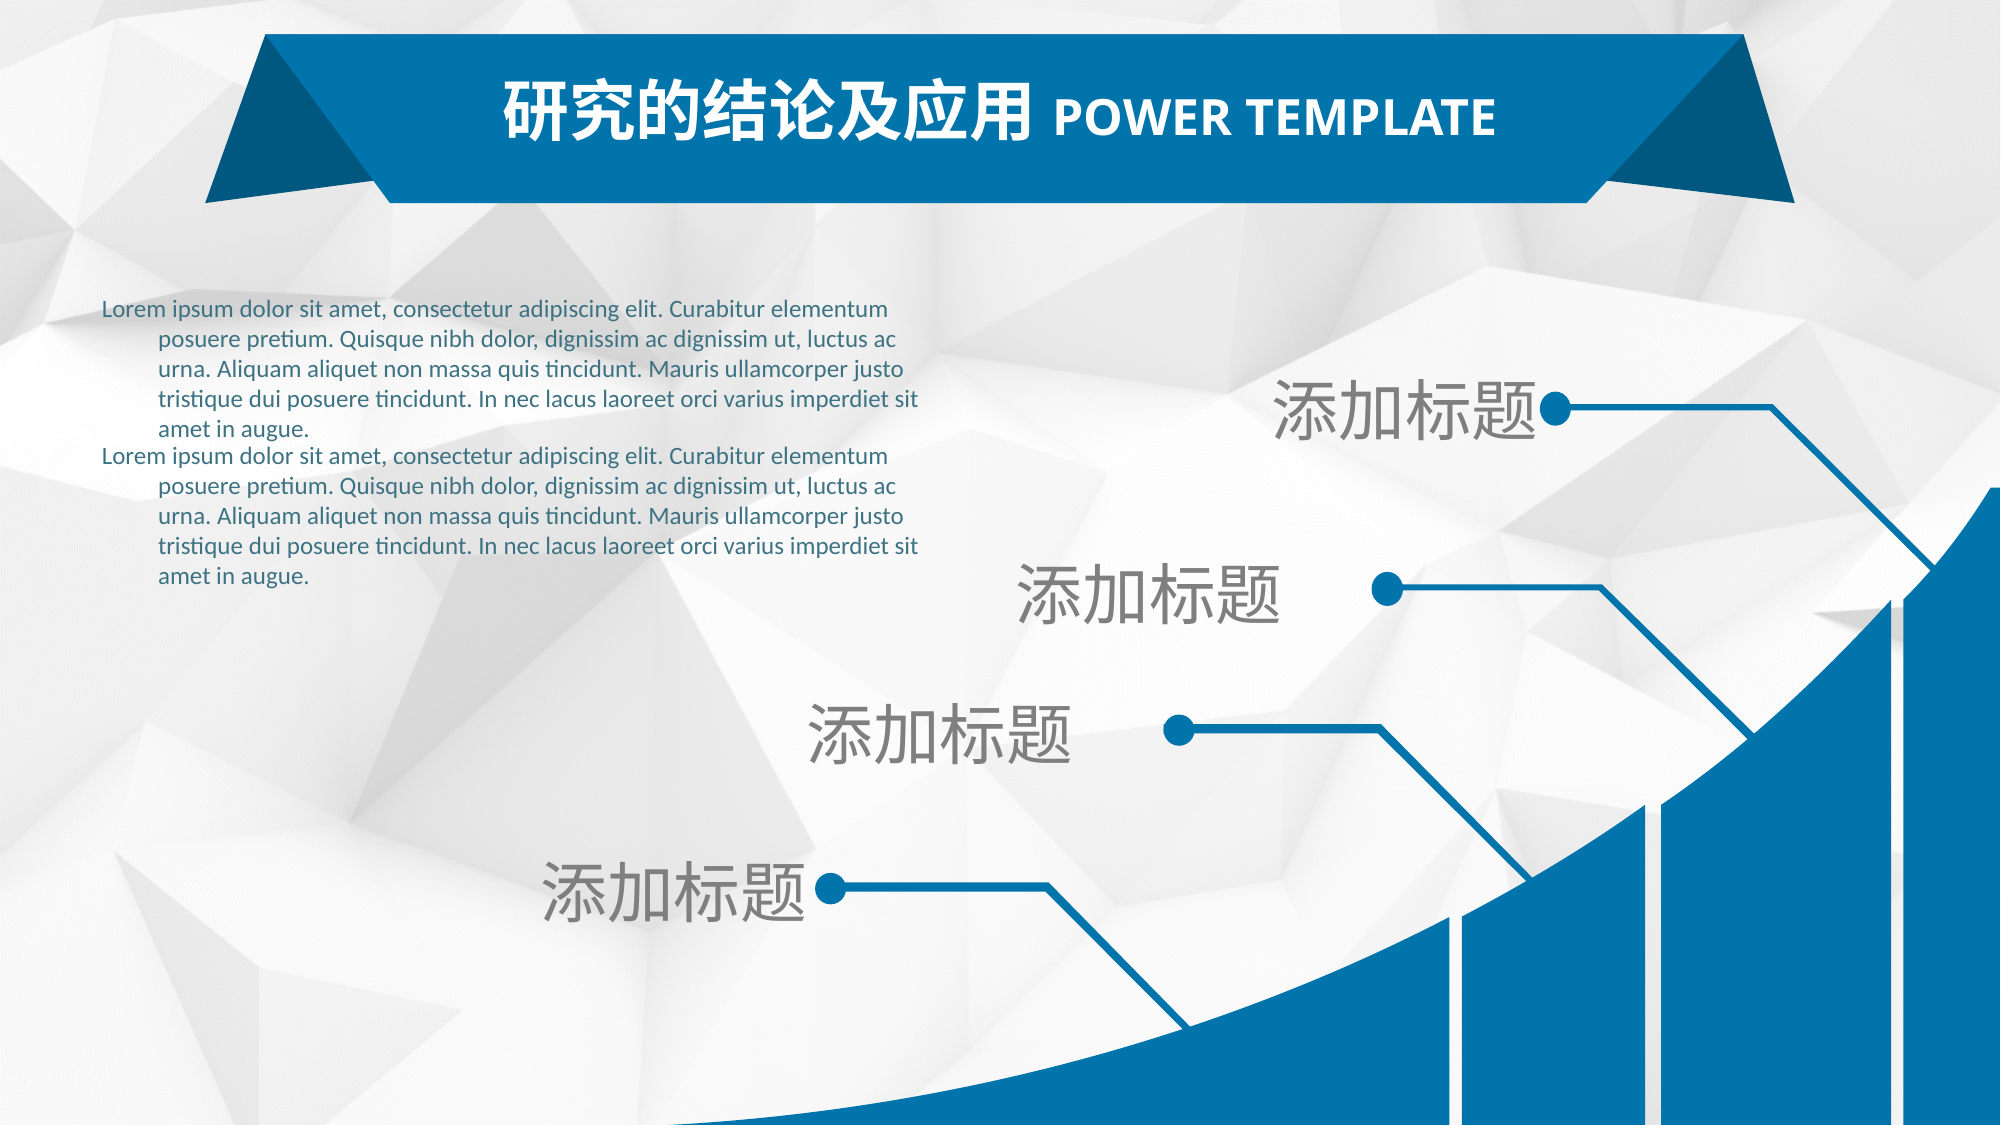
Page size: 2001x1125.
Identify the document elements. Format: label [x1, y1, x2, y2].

picture [0, 0, 2001, 1125]
text_box [205, 34, 1795, 204]
